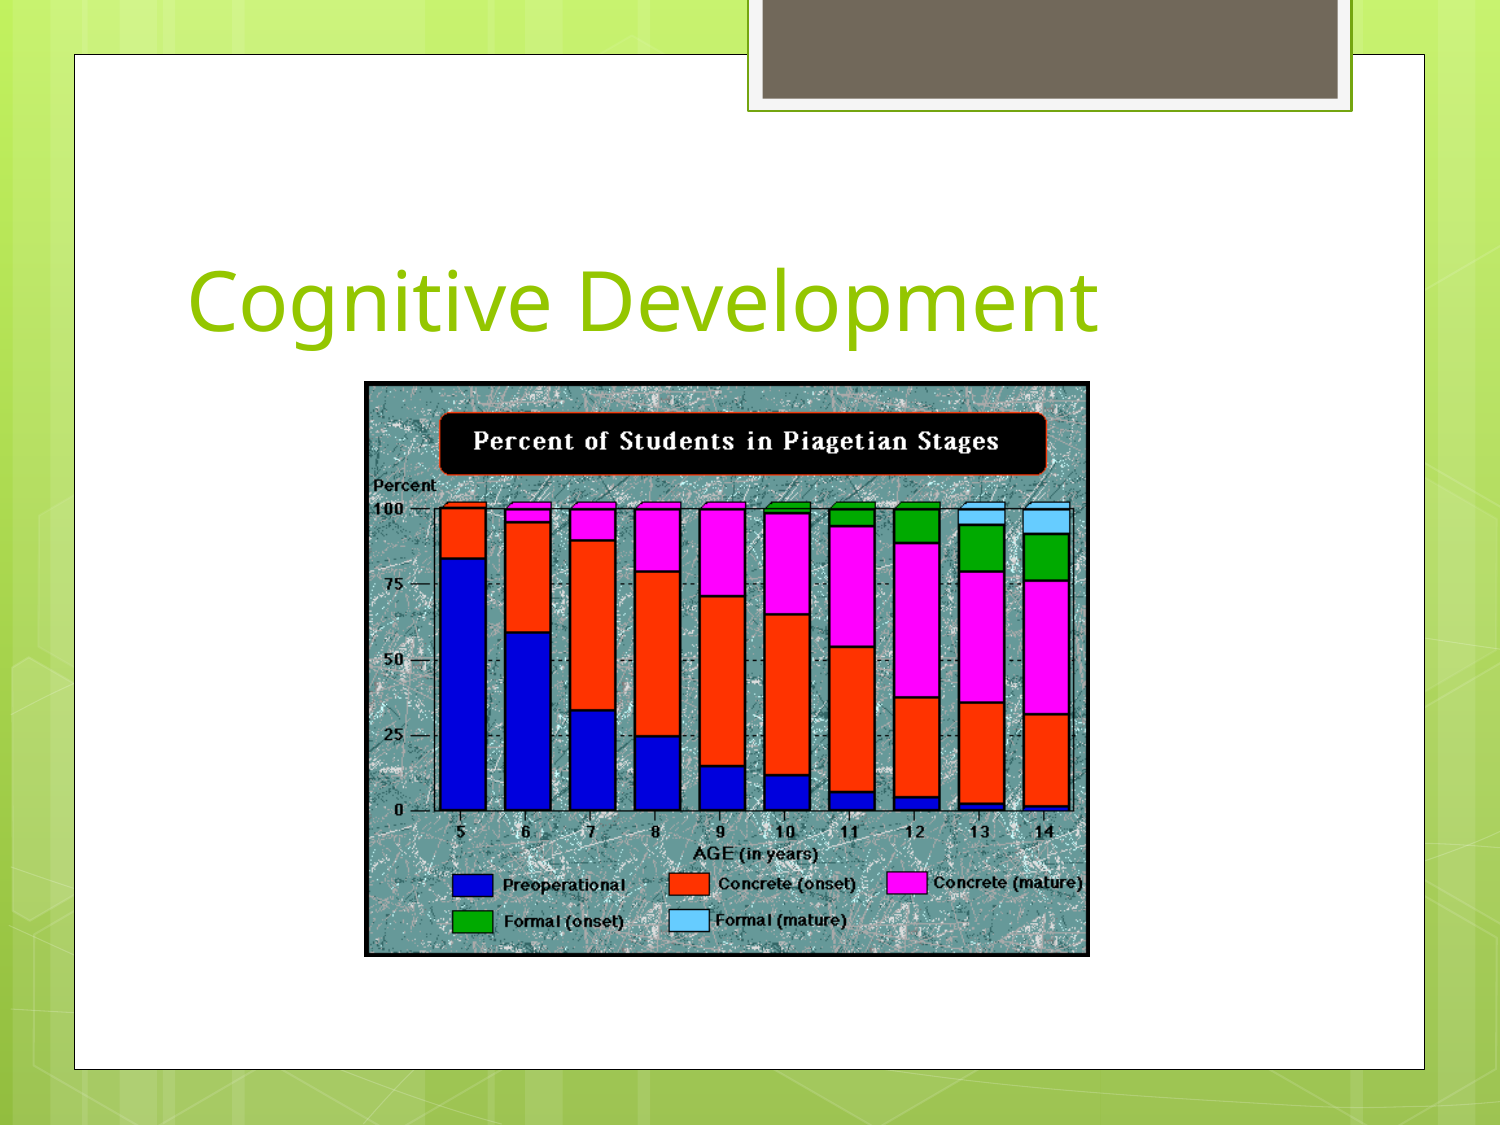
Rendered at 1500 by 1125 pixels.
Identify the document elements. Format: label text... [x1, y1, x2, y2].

title Cognitive Development [171, 168, 1324, 357]
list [363, 380, 1091, 957]
